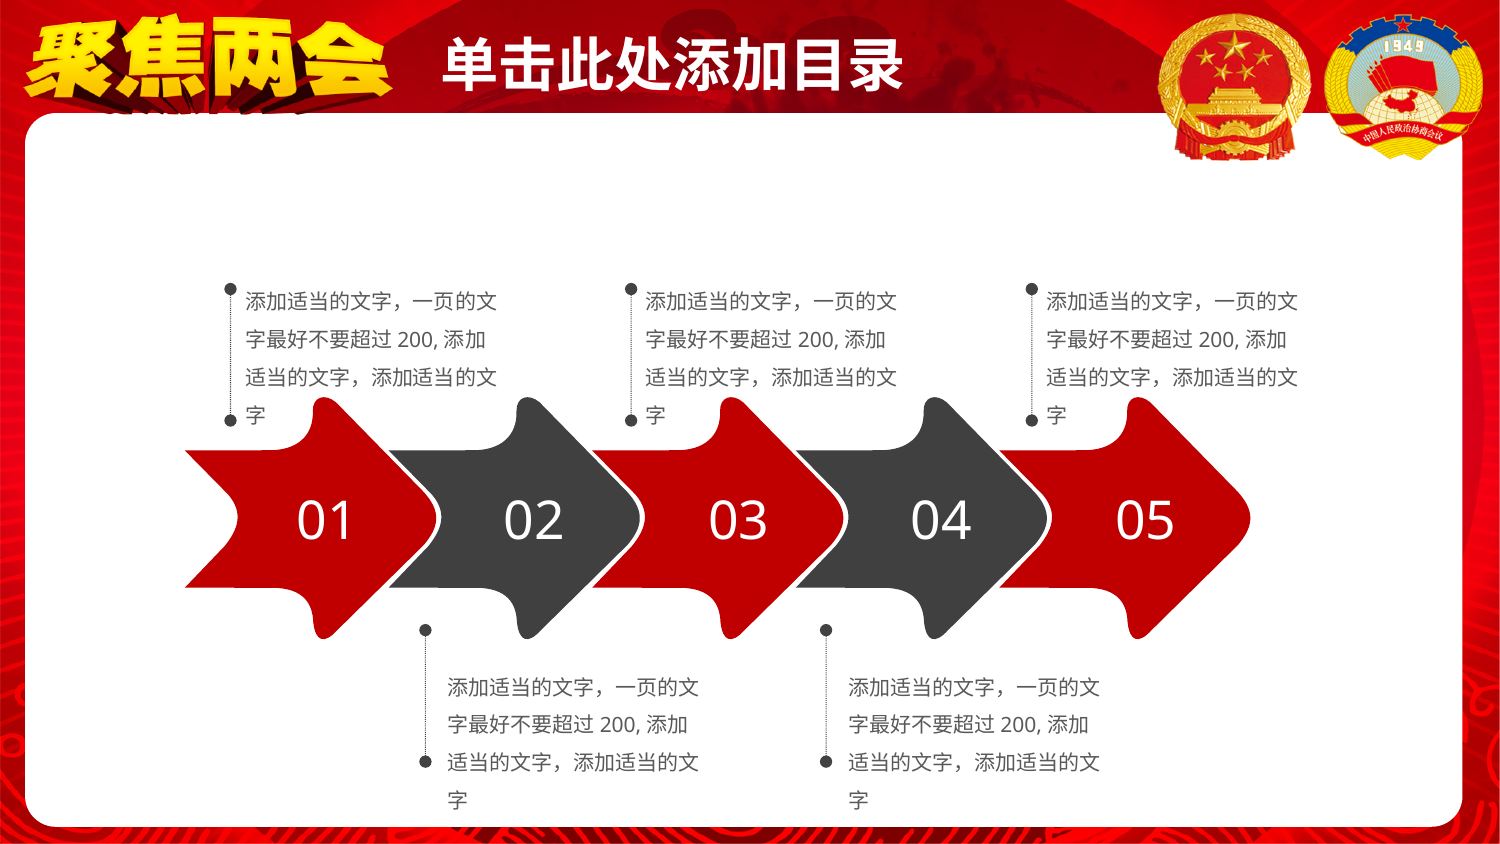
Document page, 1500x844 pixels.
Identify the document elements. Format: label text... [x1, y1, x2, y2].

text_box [437, 397, 640, 640]
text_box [1047, 397, 1251, 640]
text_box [640, 397, 844, 640]
text_box 添加适当的文字，一页的文字最好不要超过200,添加适当的文字，添加适当的文字 [833, 654, 1119, 820]
text_box 添加适当的文字，一页的文字最好不要超过200,添加适当的文字，添加适当的文字 [230, 269, 516, 397]
picture [0, 0, 1500, 844]
text_box 添加适当的文字，一页的文字最好不要超过200,添加适当的文字，添加适当的文字 [432, 654, 718, 820]
text_box 添加适当的文字，一页的文字最好不要超过200,添加适当的文字，添加适当的文字 [1031, 269, 1317, 435]
text_box 添加适当的文字，一页的文字最好不要超过200,添加适当的文字，添加适当的文字 [631, 269, 916, 397]
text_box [184, 397, 437, 640]
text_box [844, 397, 1047, 640]
